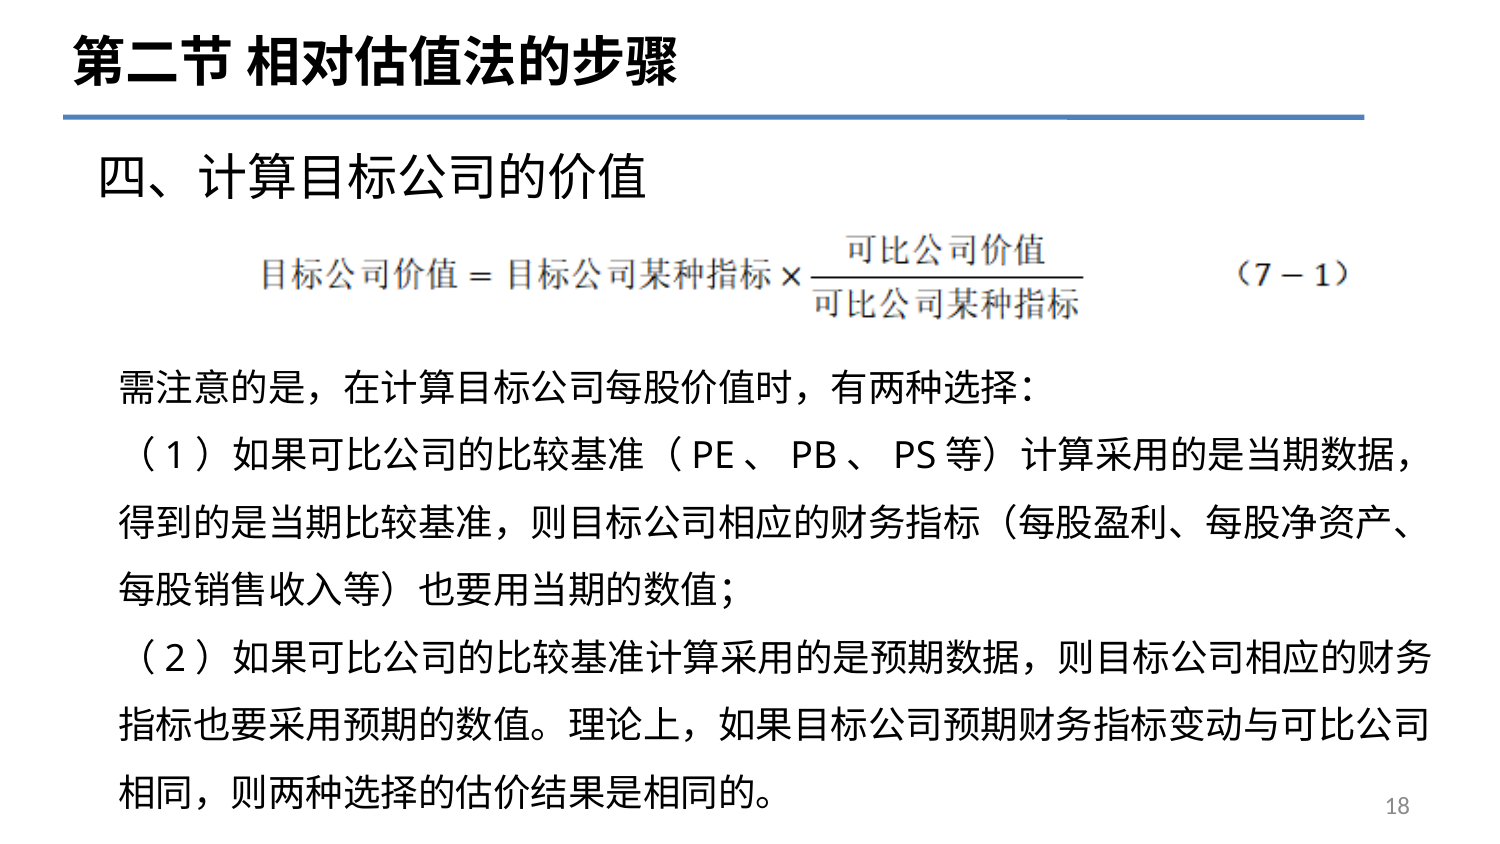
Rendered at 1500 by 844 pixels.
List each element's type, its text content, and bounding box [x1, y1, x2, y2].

slide_number 18 [1074, 782, 1425, 827]
picture [222, 198, 1382, 341]
title 四、计算目标公司的价值 [82, 105, 1432, 247]
list 需注意的是，在计算目标公司每股价值时，有两种选择： （1）如果可比公司的比较基准（PE、PB、PS等）计算采用的是当期数据，得到的是当期比较基准，则目标公司相应的财务指标（每股盈利、每股净资产、每股销售收入等）也要用当期的数值； （2）如果可比公司的比较基准计算采用的是预期数据，则目标公司相应的财务指标也要采用预期的数值。理论上，如果目标公司预期财务指标变动与可比公司相同，则两种选择的估价结果是相同的。 [103, 333, 1454, 844]
text_box 第二节 相对估值法的步骤 [56, 11, 1407, 107]
